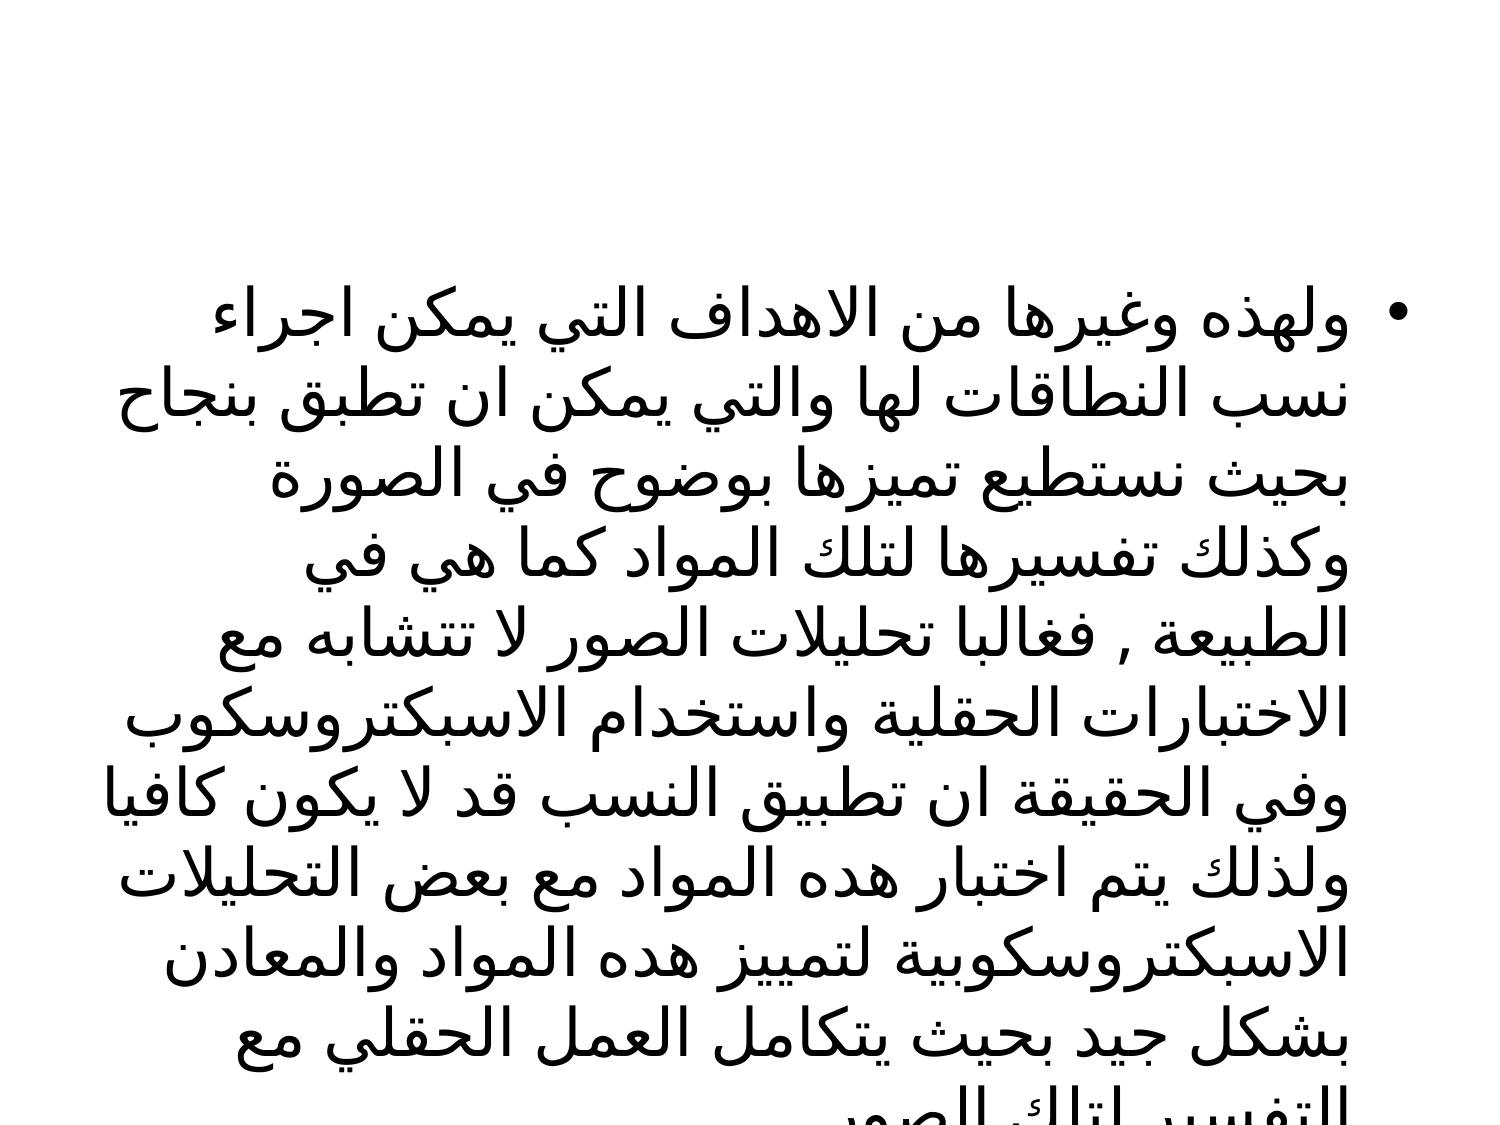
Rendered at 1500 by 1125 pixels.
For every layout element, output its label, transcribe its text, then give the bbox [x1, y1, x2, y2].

list ولهذه وغيرها من الاهداف التي يمكن اجراء نسب النطاقات لها والتي يمكن ان تطبق بنجاح بحيث نستطيع تميزها بوضوح في الصورة وكذلك تفسيرها لتلك المواد كما هي في الطبيعة , فغالبا تحليلات الصور لا تتشابه مع الاختبارات الحقلية واستخدام الاسبكتروسكوب وفي الحقيقة ان تطبيق النسب قد لا يكون كافيا ولذلك يتم اختبار هده المواد مع بعض التحليلات الاسبكتروسكوبية لتمييز هده المواد والمعادن بشكل جيد بحيث يتكامل العمل الحقلي مع التفسير لتلك الصور. [75, 262, 1425, 1005]
